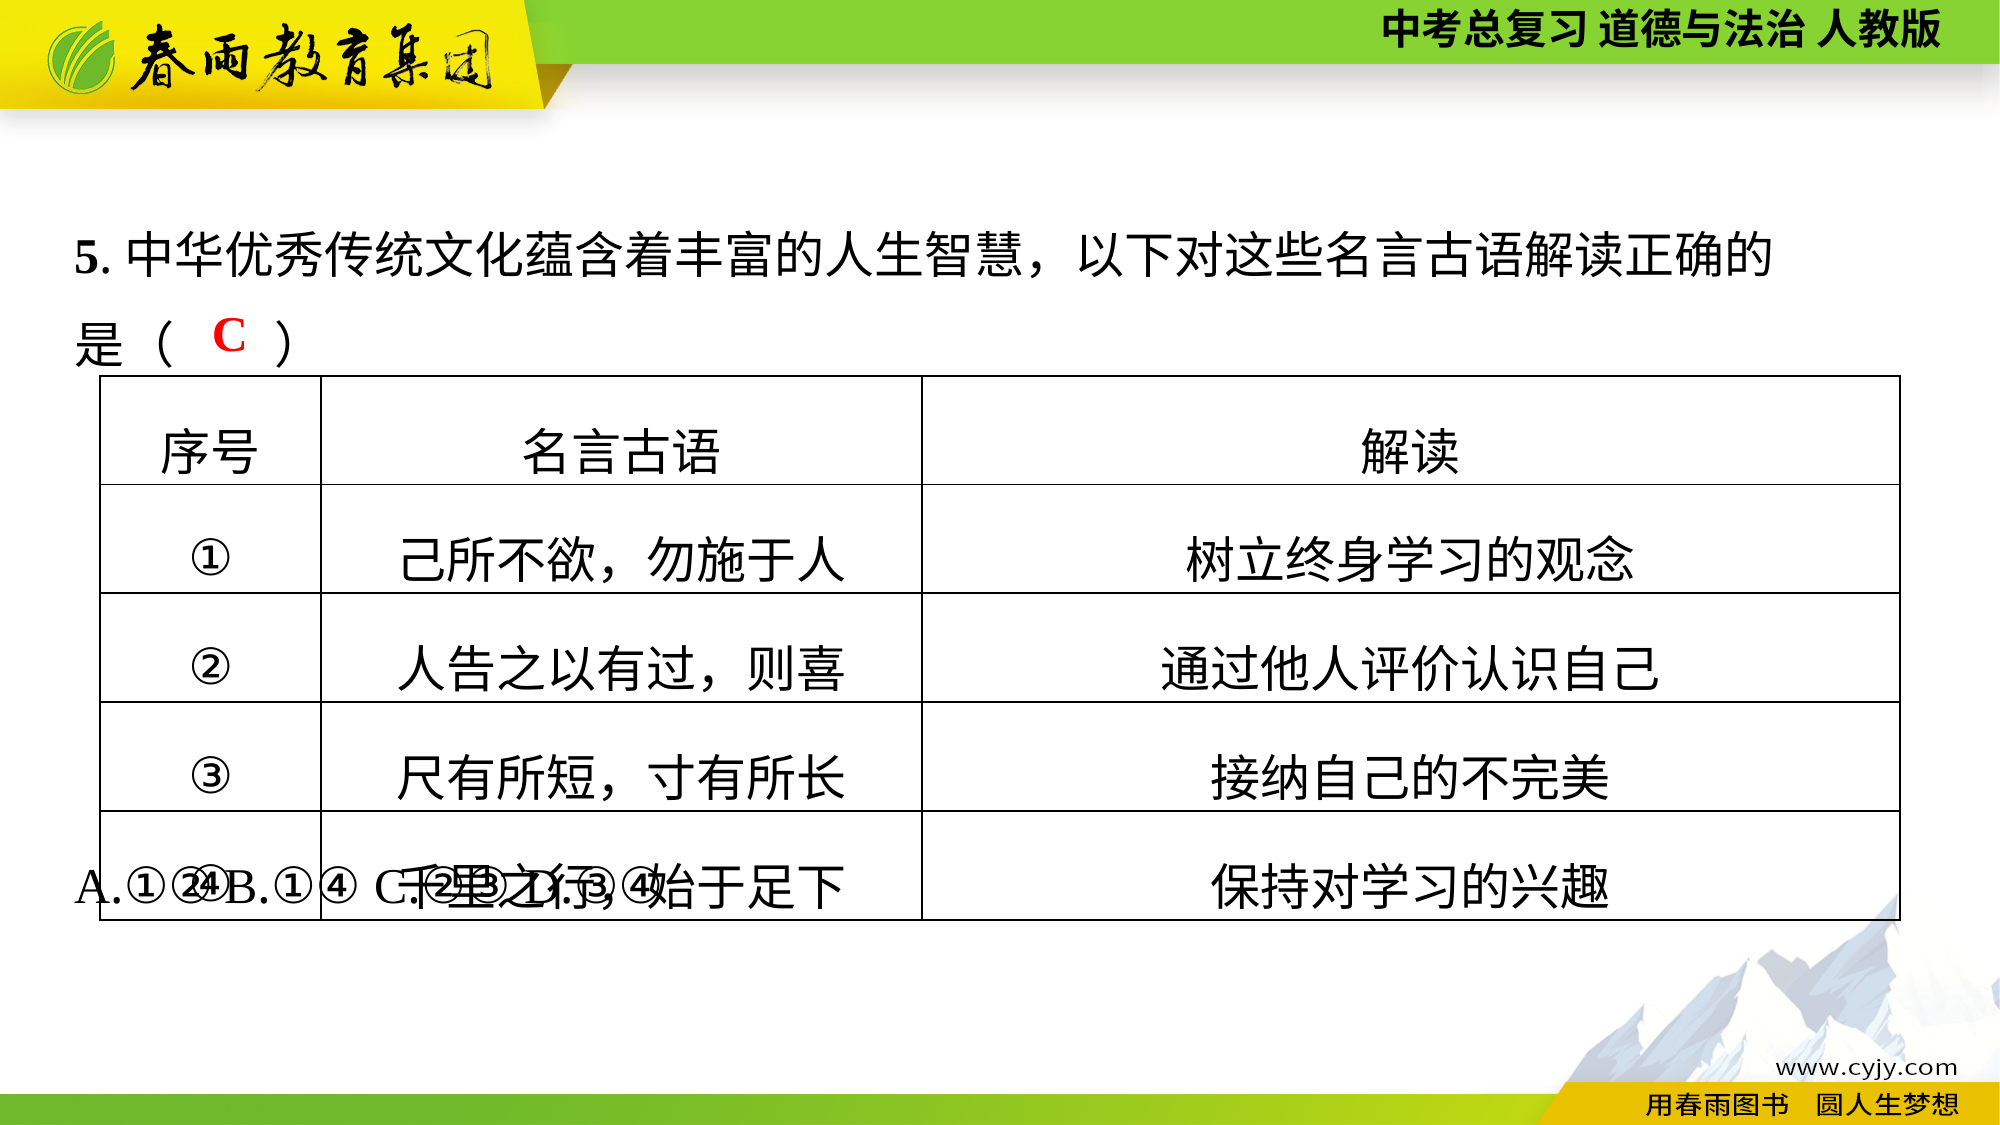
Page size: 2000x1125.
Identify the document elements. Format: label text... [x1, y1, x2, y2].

table_cell 己所不欲，勿施于人 [322, 485, 921, 592]
table_cell 通过他人评价认识自己 [923, 594, 1899, 701]
table_header 解读 [923, 377, 1899, 484]
table_cell ② [101, 594, 320, 701]
list 5.中华优秀传统文化蕴含着丰富的人生智慧，以下对这些名言古语解读正确的 是（ ） A.①② B.①④ C.②③ D.③④ [59, 186, 1944, 929]
table_header 名言古语 [322, 377, 921, 484]
table_cell 保持对学习的兴趣 [923, 812, 1899, 919]
table_cell 尺有所短，寸有所长 [322, 703, 921, 810]
table_cell 树立终身学习的观念 [923, 485, 1899, 592]
table_cell 人告之以有过，则喜 [322, 594, 921, 701]
table_cell ① [101, 485, 320, 592]
table_header 序号 [101, 377, 320, 484]
picture [0, 0, 2000, 1125]
table_cell 接纳自己的不完美 [923, 703, 1899, 810]
table_cell 千里之行，始于足下 [322, 812, 921, 919]
table_cell ④ [101, 812, 320, 919]
table_cell ③ [101, 703, 320, 810]
text_box C [197, 294, 263, 369]
